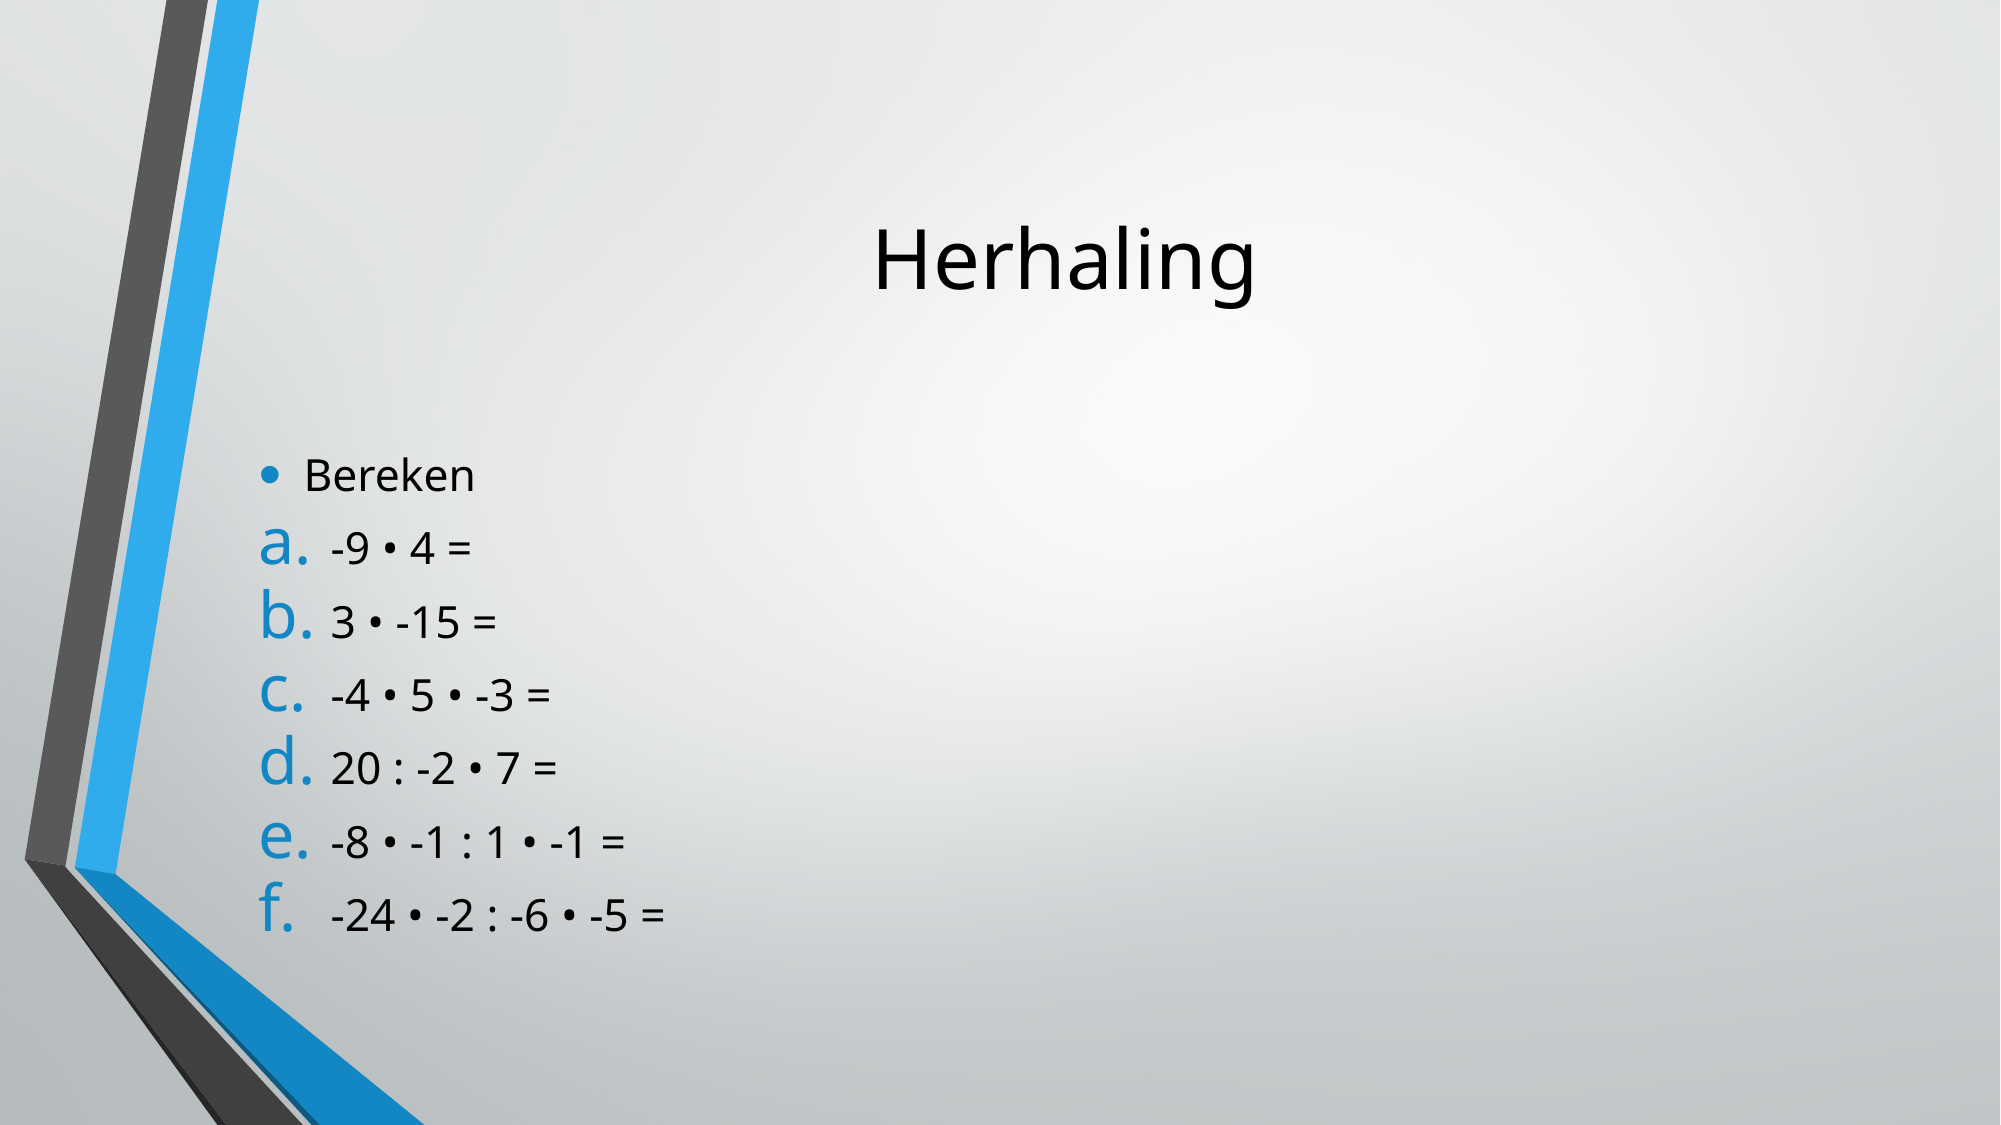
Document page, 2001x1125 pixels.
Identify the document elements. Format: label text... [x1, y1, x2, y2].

title Herhaling [243, 112, 1887, 400]
list Bereken -9 • 4 = 3 • -15 = -4 • 5 • -3 = 20 : -2 • 7 = -8 • -1 : 1 • -1 = -24 • -2 : -6 • -5 = [243, 437, 1887, 950]
